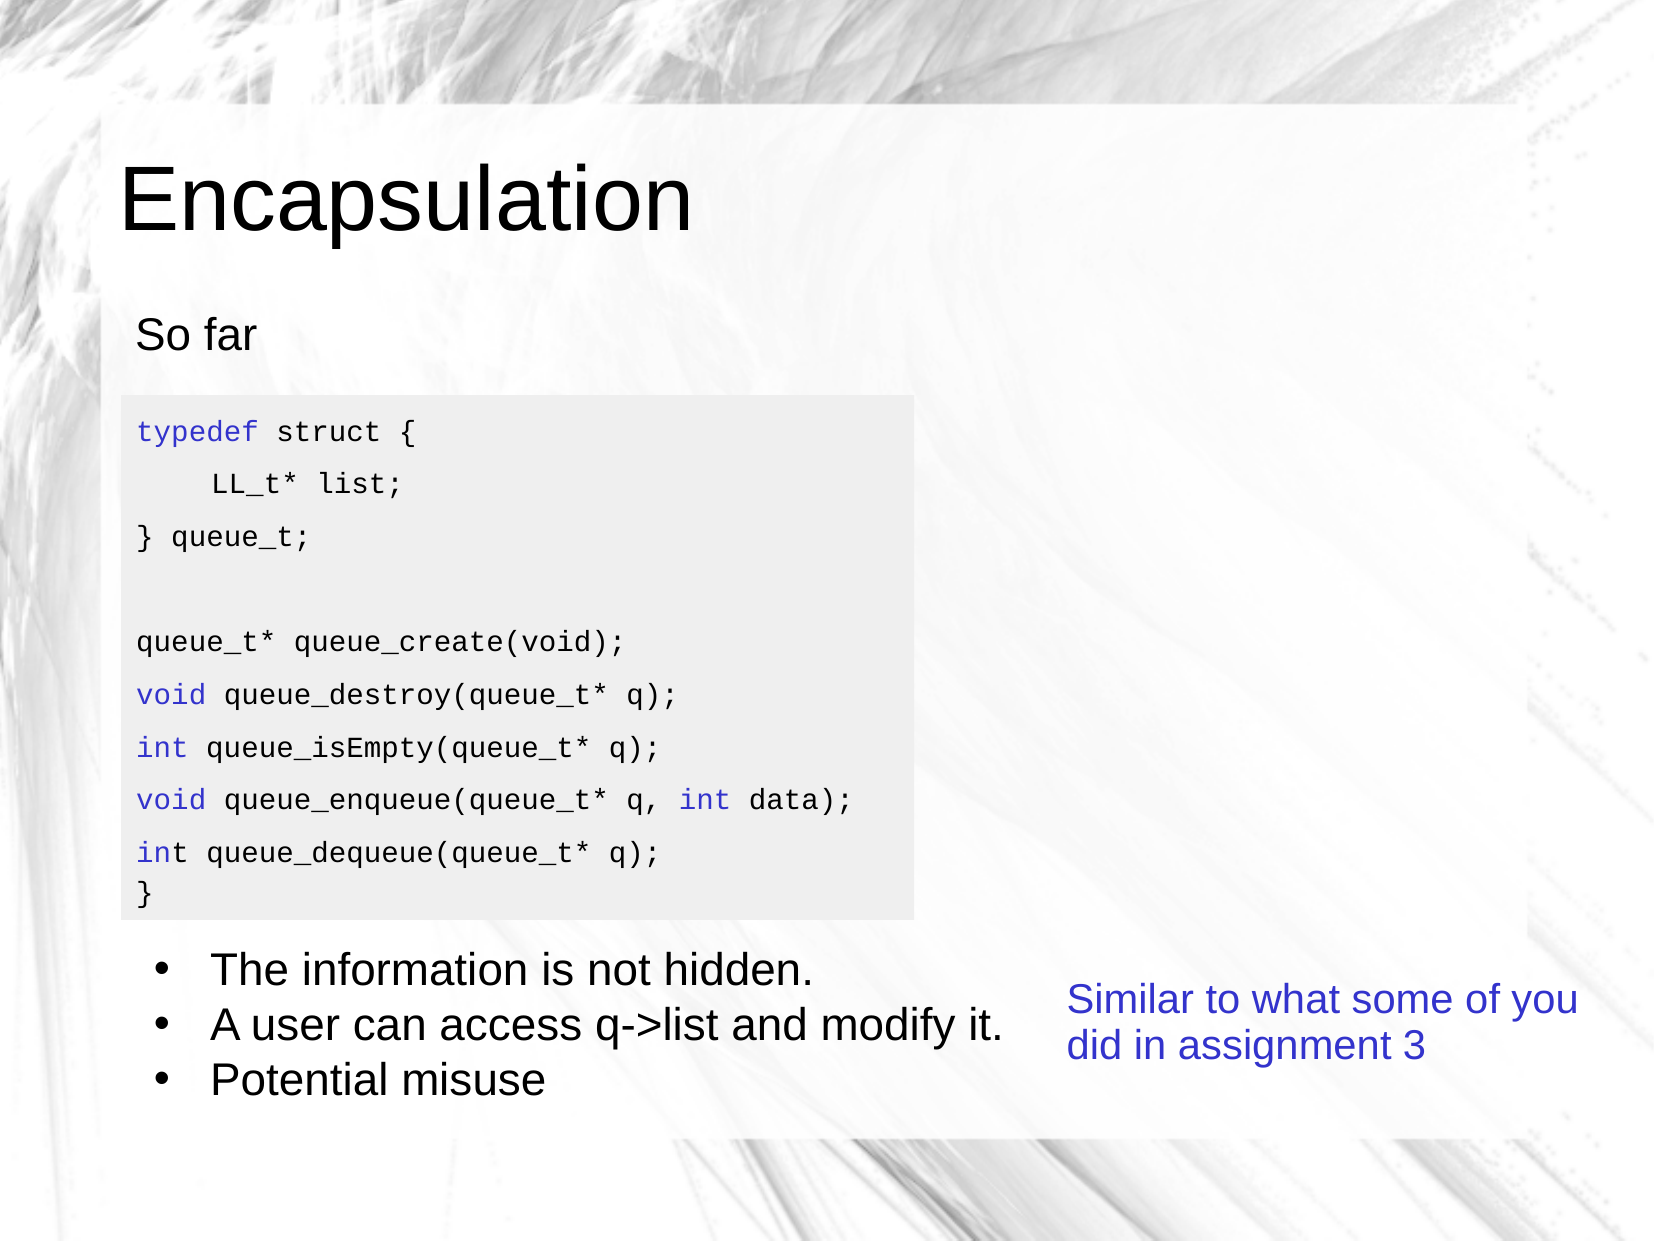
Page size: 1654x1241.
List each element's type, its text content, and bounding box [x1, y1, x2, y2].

text_box So far [120, 302, 508, 369]
title Encapsulation [118, 93, 1506, 299]
picture [0, 0, 1654, 1241]
text_box The information is not hidden. A user can access q->list and modify it. Potential misuse [139, 932, 1102, 1113]
text_box typedef struct { LL_t* list; } queue_t; queue_t* queue_create(void); void queue_destroy(queue_t* q); int queue_isEmpty(queue_t* q); void queue_enqueue(queue_t* q, int data); int queue_dequeue(queue_t* q); } [121, 395, 915, 920]
text_box Similar to what some of you did in assignment 3 [1051, 968, 1602, 1077]
